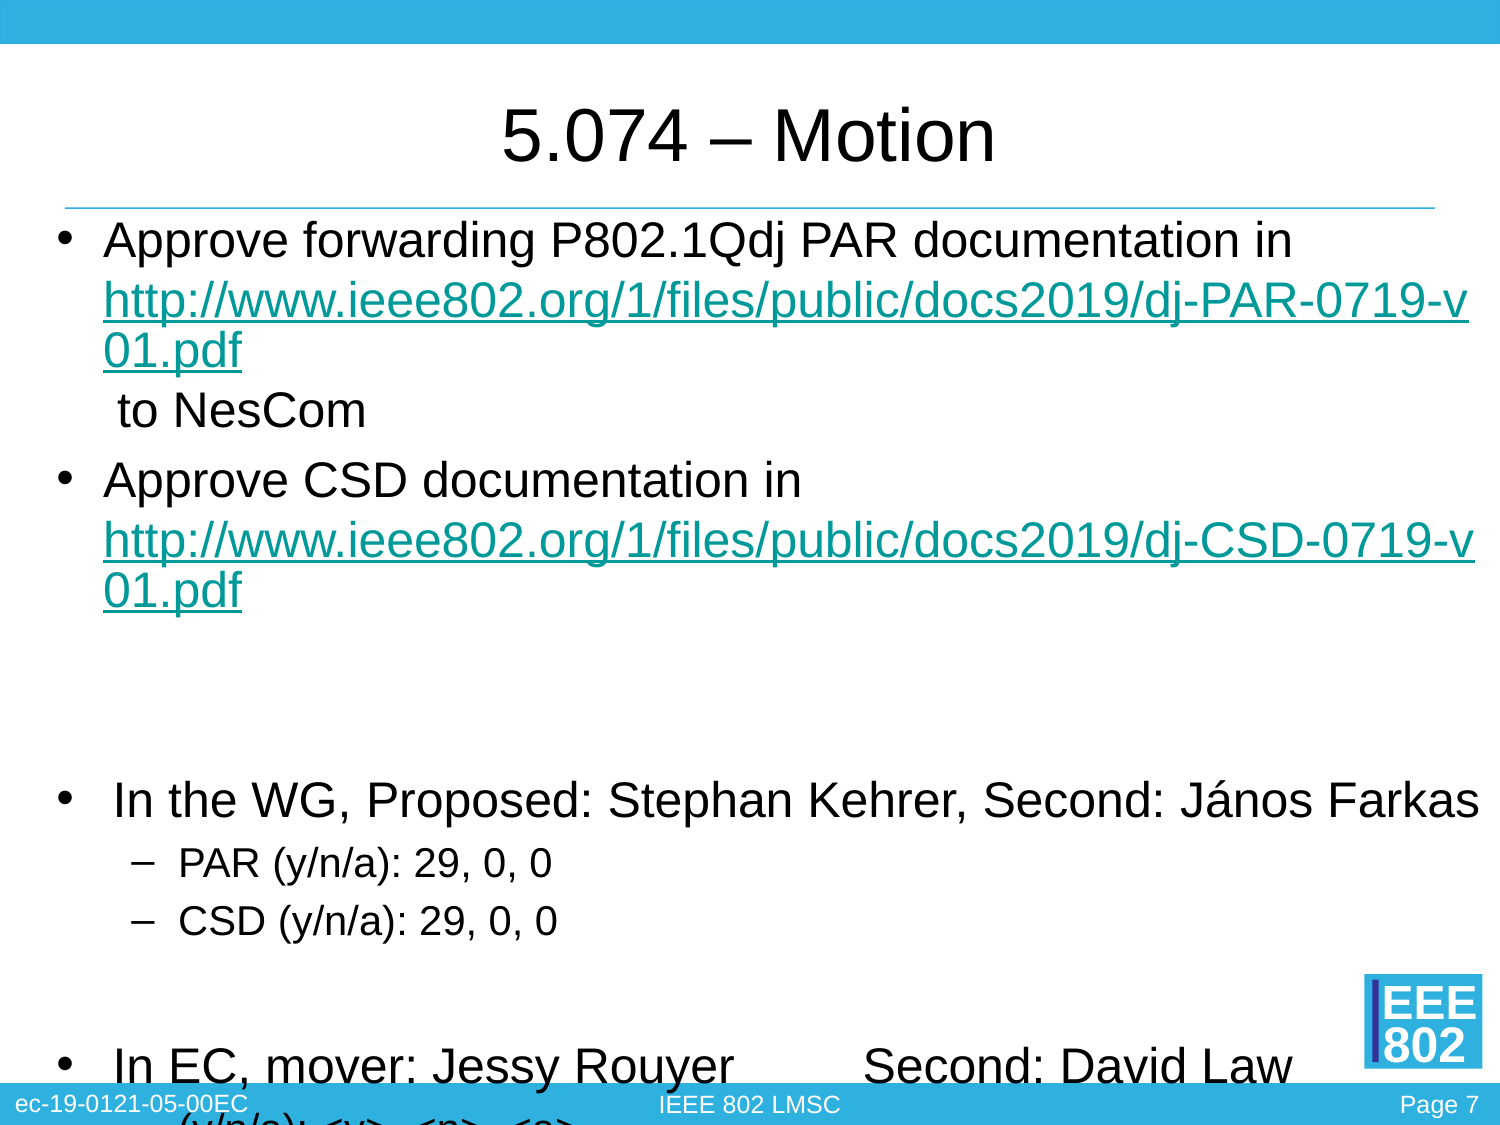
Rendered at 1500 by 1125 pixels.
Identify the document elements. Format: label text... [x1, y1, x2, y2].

title 5.074 – Motion [75, 66, 1425, 197]
list Approve forwarding P802.1Qdj PAR documentation in http://www.ieee802.org/1/files/public/docs2019/dj-PAR-0719-v01.pdf to NesCom Approve CSD documentation in http://www.ieee802.org/1/files/public/docs2019/dj-CSD-0719-v01.pdf In the WG, Proposed: Stephan Kehrer, Second: János Farkas PAR (y/n/a): 29, 0, 0 CSD (y/n/a): 29, 0, 0 In EC, mover: Jessy Rouyer Second: David Law (y/n/a): <y>, <n>, <a> [41, 200, 1500, 1018]
